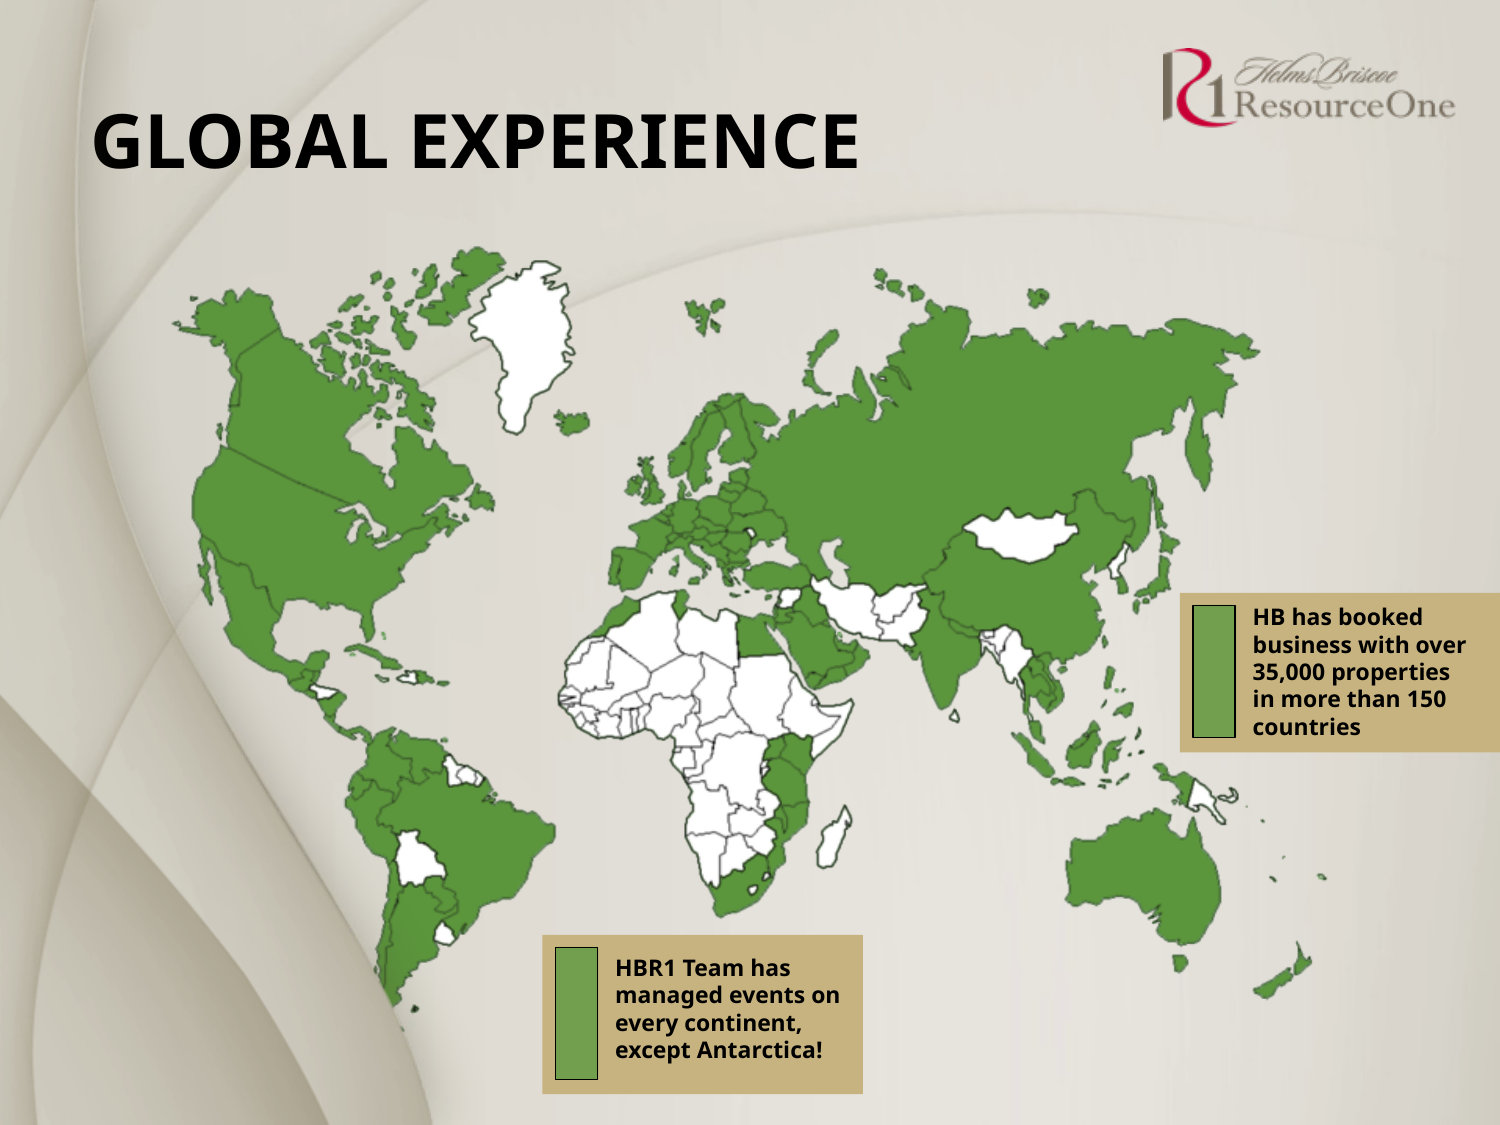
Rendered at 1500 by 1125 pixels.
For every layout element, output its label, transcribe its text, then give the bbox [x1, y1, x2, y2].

title Global experience [485, 45, 1425, 233]
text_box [1179, 592, 1500, 753]
picture [0, 0, 1500, 1125]
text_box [451, 242, 1331, 1038]
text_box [542, 934, 870, 1095]
